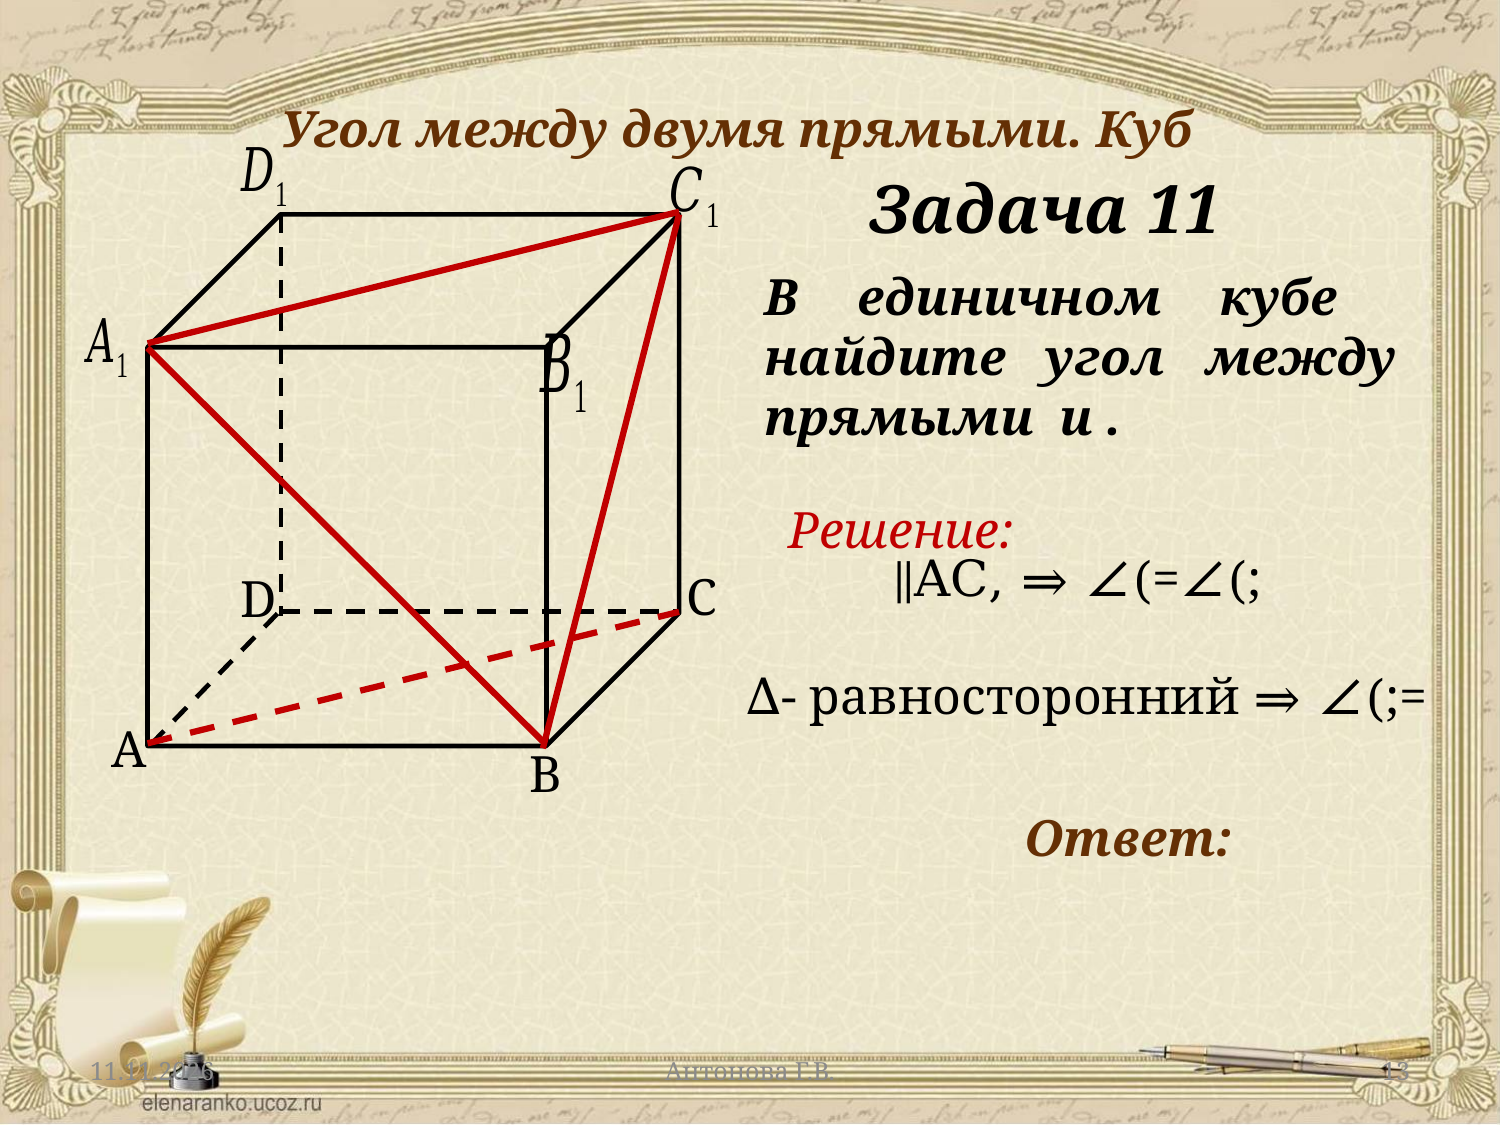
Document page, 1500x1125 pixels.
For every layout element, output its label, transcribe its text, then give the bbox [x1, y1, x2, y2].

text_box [542, 214, 680, 749]
text_box Угол между двумя прямыми. Куб [265, 90, 1353, 159]
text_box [147, 350, 537, 742]
slide_number 13 [1074, 1042, 1425, 1103]
picture [0, 0, 1500, 1125]
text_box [147, 211, 680, 344]
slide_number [75, 1042, 425, 1103]
text_box Решение: [773, 491, 1412, 567]
text_box Задача 11 [760, 159, 1471, 255]
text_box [96, 138, 755, 811]
footer Антонова Г.В. [512, 1042, 988, 1103]
